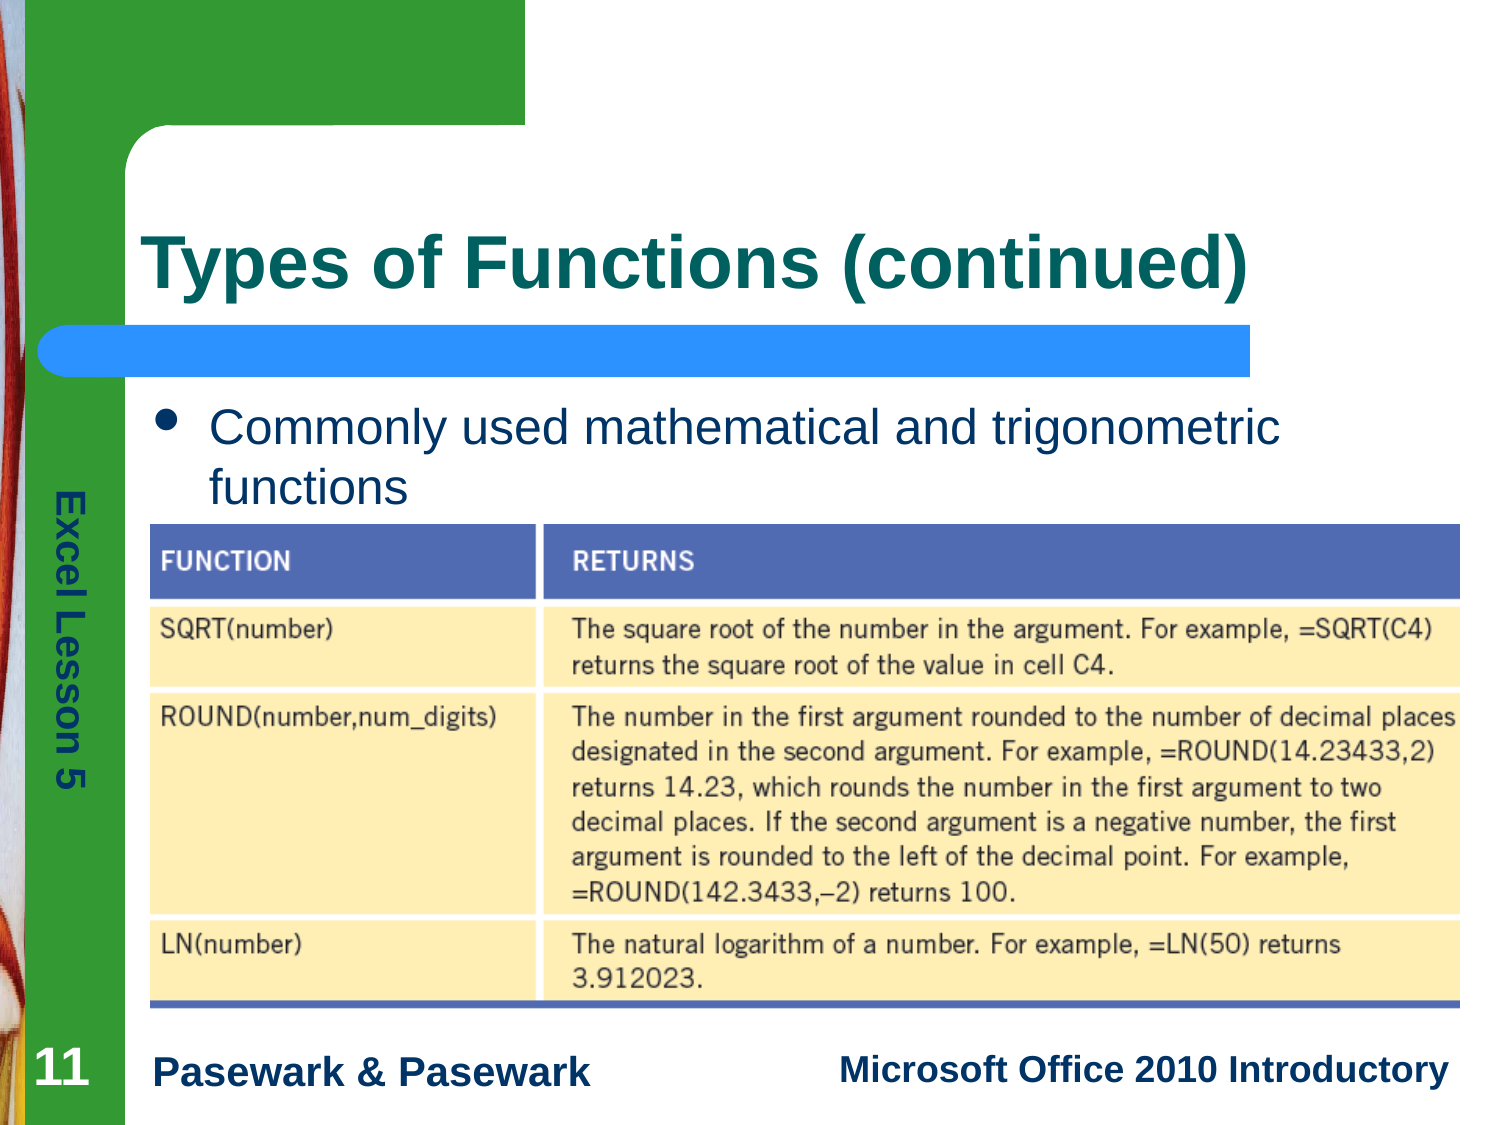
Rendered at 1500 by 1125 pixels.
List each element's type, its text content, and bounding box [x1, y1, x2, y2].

picture [149, 524, 1460, 1032]
slide_number 11 [13, 1023, 111, 1105]
title Types of Functions (continued) [124, 124, 1426, 313]
picture [0, 0, 25, 1125]
list Commonly used mathematical and trigonometric functions [137, 387, 1400, 999]
